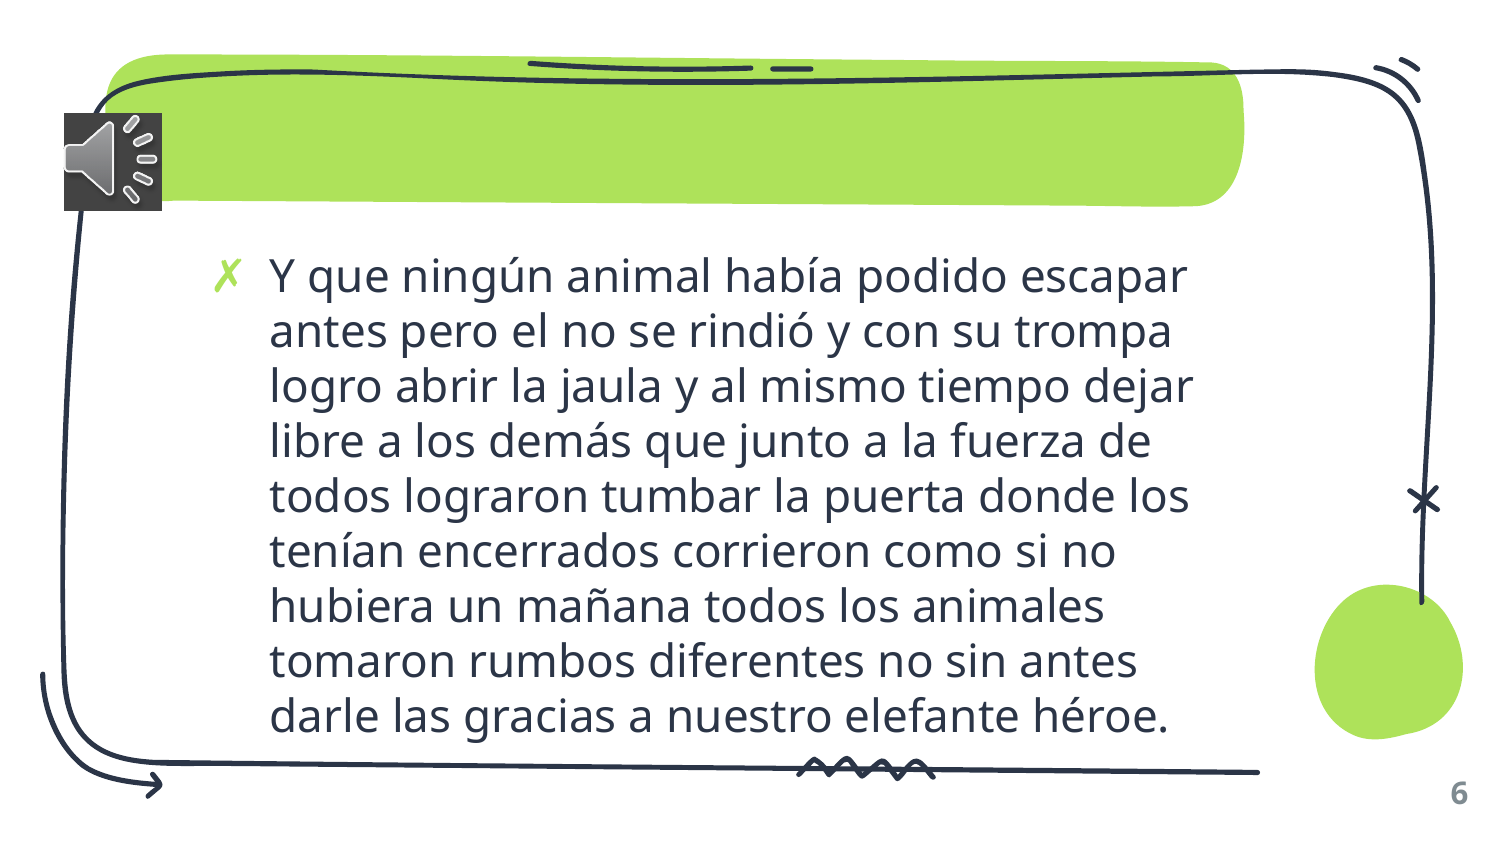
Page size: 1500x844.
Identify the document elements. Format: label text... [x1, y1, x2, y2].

slide_number 6 [1378, 769, 1469, 820]
list Y que ningún animal había podido escapar antes pero el no se rindió y con su trompa logro abrir la jaula y al mismo tiempo dejar libre a los demás que junto a la fuerza de todos lograron tumbar la puerta donde los tenían encerrados corrieron como si no hubiera un mañana todos los animales tomaron rumbos diferentes no sin antes darle las gracias a nuestro elefante héroe. [194, 247, 1250, 713]
picture [62, 111, 164, 213]
